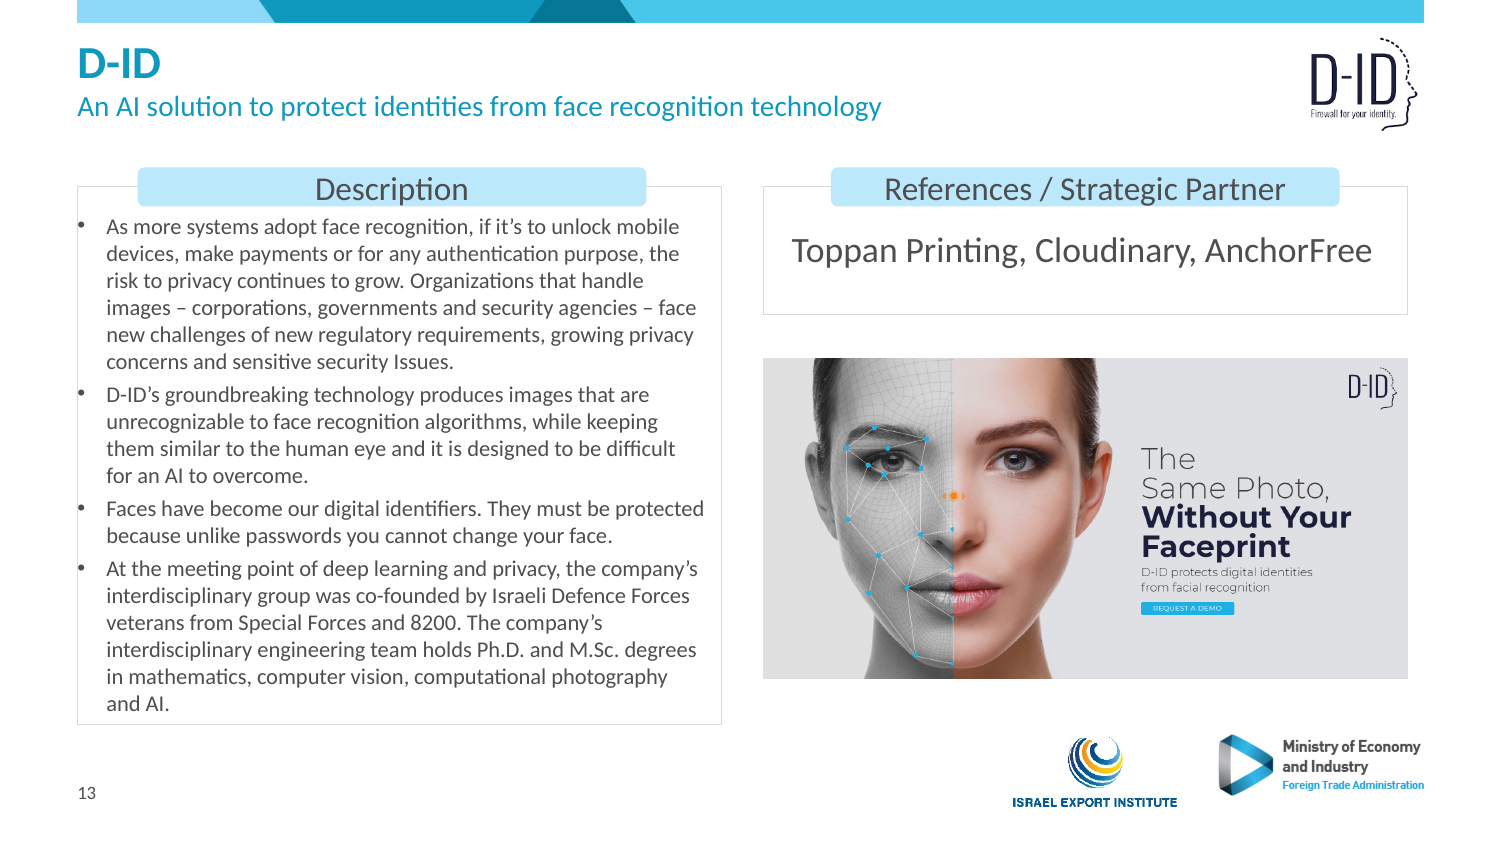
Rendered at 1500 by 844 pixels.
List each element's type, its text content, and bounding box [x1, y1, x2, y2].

text_box [780, 155, 1424, 713]
text_box Toppan Printing, Cloudinary, AnchorFree [763, 186, 1408, 315]
title D-ID An AI solution to protect identities from face recognition technology [77, 27, 1423, 130]
text_box Description [137, 167, 647, 207]
list As more systems adopt face recognition, if it’s to unlock mobile devices, make payments or for any authentication purpose, the risk to privacy continues to grow. Organizations that handle images – corporations, governments and security agencies – face new challenges of new regulatory requirements, growing privacy concerns and sensitive security Issues. D-ID’s groundbreaking technology produces images that are unrecognizable to face recognition algorithms, while keeping them similar to the human eye and it is designed to be difficult for an AI to overcome. Faces have become our digital identifiers. They must be protected because unlike passwords you cannot change your face. At the meeting point of deep learning and privacy, the company’s interdisciplinary group was co-founded by Israeli Defence Forces veterans from Special Forces and 8200. The company’s interdisciplinary engineering team holds Ph.D. and M.Sc. degrees in mathematics, computer vision, computational photography and AI. [77, 186, 722, 725]
picture [0, 0, 1500, 844]
text_box References / Strategic Partner [830, 167, 1340, 207]
